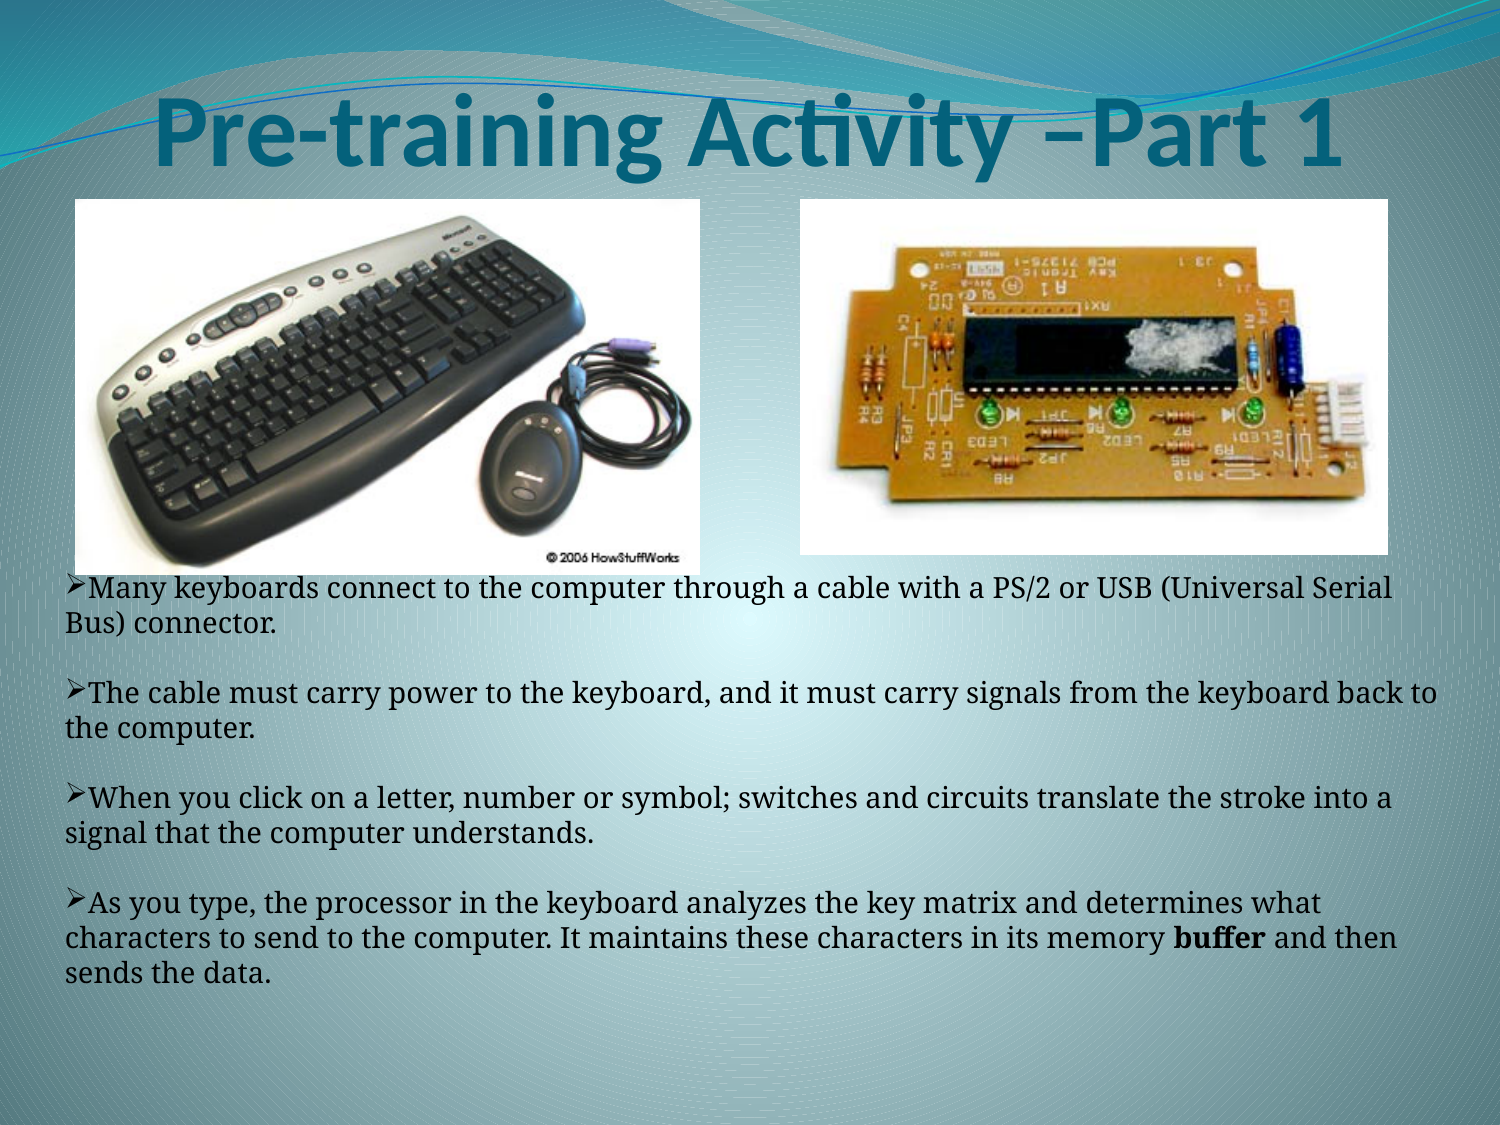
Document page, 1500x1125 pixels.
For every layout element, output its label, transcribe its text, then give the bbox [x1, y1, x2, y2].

text_box Many keyboards connect to the computer through a cable with a PS/2 or USB (Universal Serial Bus) connector. The cable must carry power to the keyboard, and it must carry signals from the keyboard back to the computer. When you click on a letter, number or symbol; switches and circuits translate the stroke into a signal that the computer understands. As you type, the processor in the keyboard analyzes the key matrix and determines what characters to send to the computer. It maintains these characters in its memory buffer and then sends the data. [49, 562, 1463, 1125]
title Pre-training Activity –Part 1 [75, 0, 1425, 188]
picture [799, 199, 1388, 555]
picture [74, 199, 701, 576]
